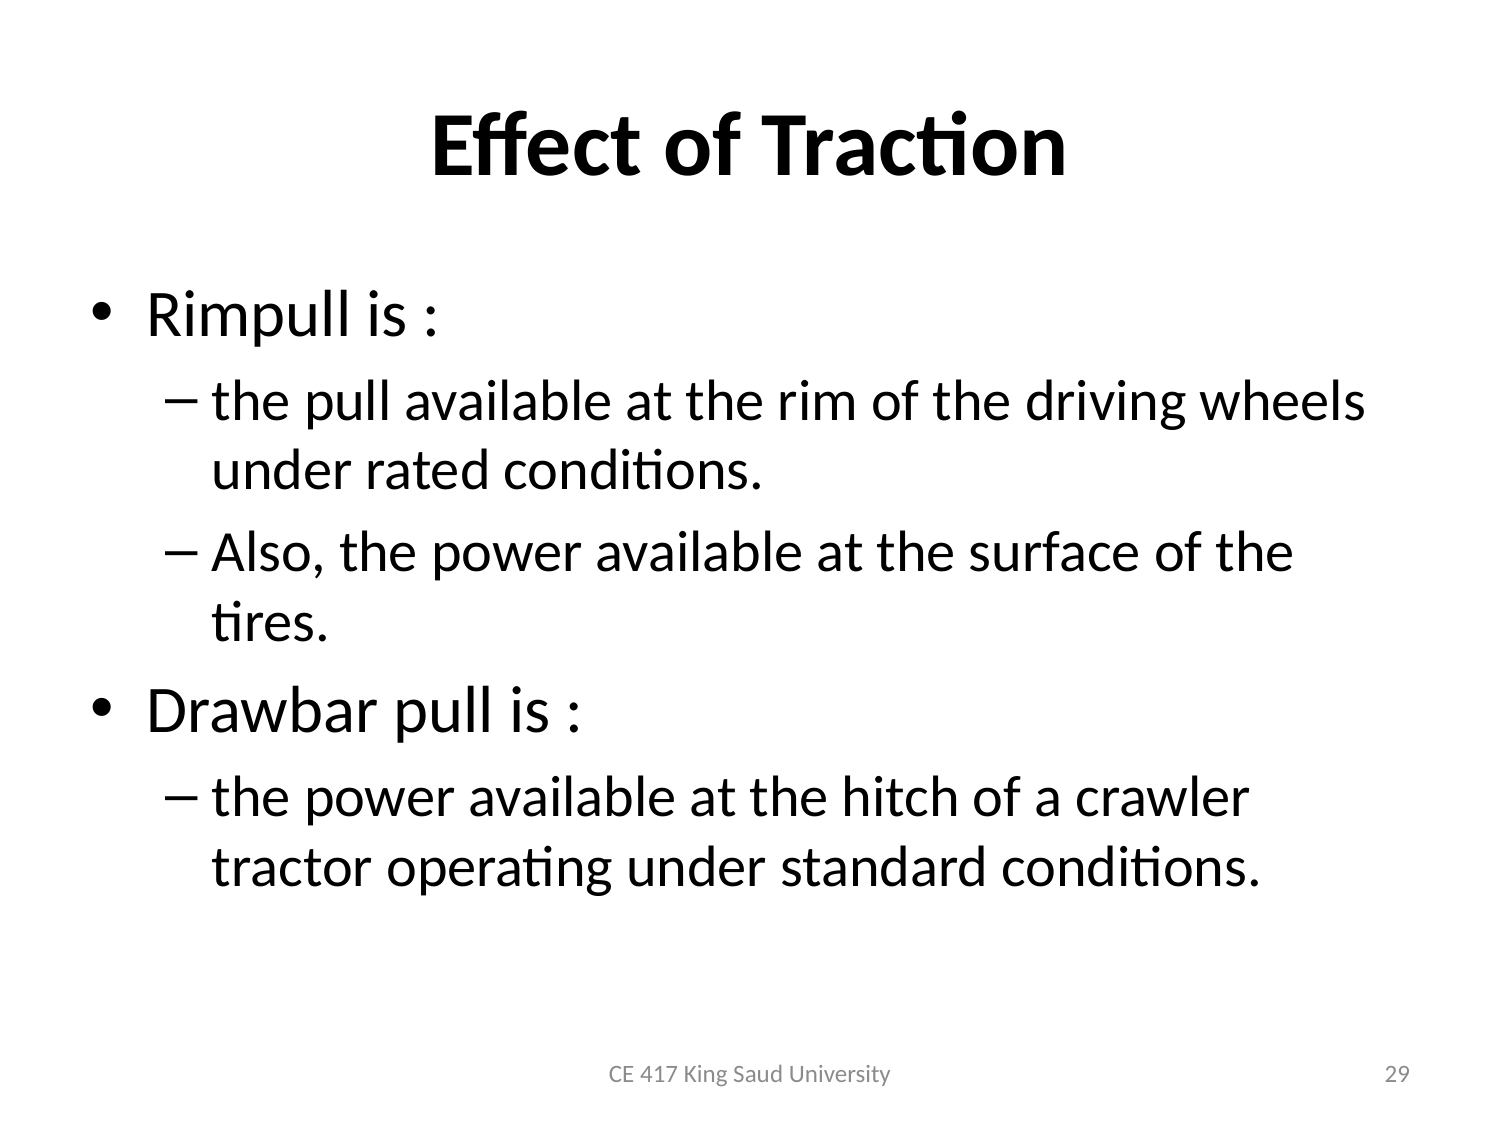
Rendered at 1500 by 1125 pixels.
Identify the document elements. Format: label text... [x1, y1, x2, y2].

footer CE 417 King Saud University [512, 1042, 988, 1103]
slide_number 29 [1074, 1042, 1425, 1103]
list Rimpull is : the pull available at the rim of the driving wheels under rated conditions. Also, the power available at the surface of the tires. Drawbar pull is : the power available at the hitch of a crawler tractor operating under standard conditions. [75, 262, 1425, 1005]
title Effect of Traction [75, 45, 1425, 233]
